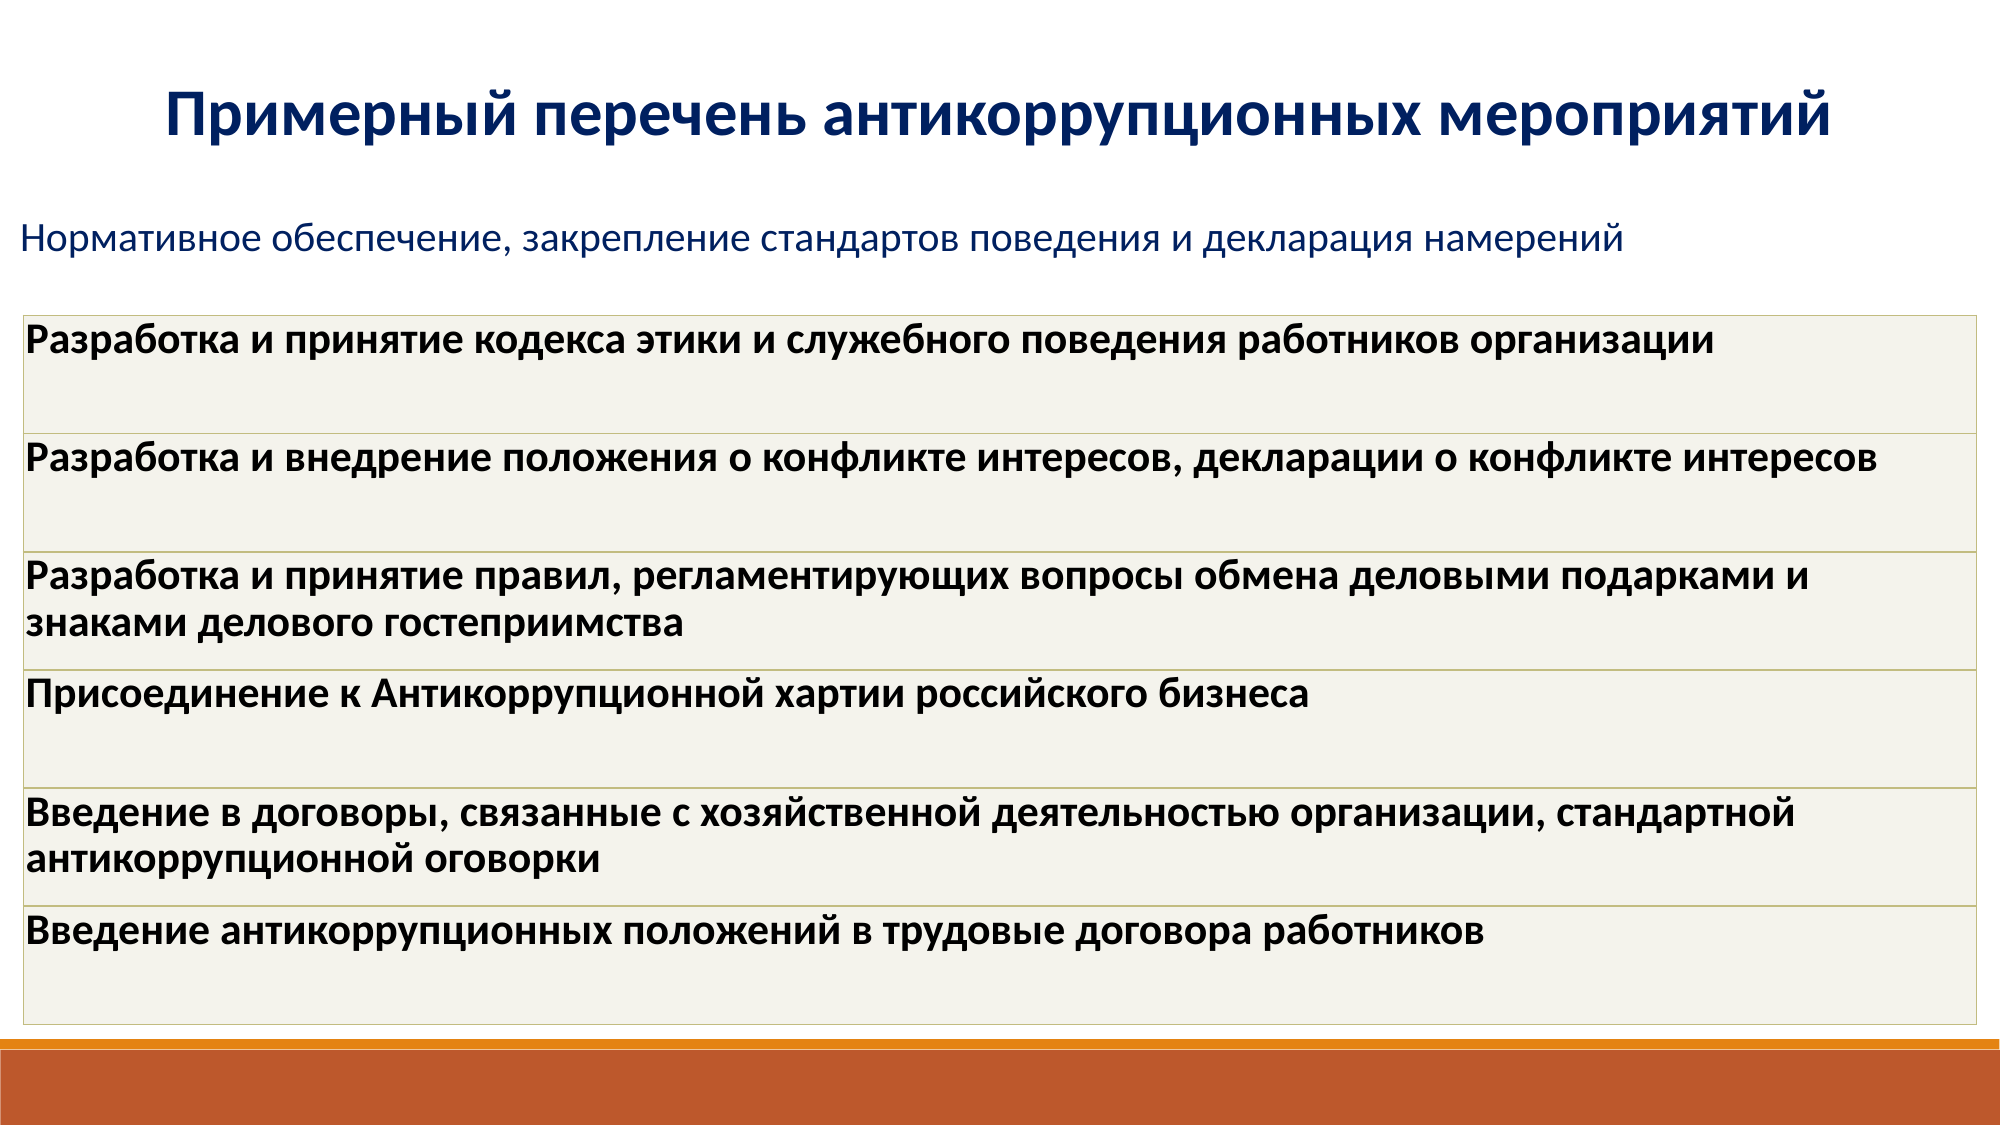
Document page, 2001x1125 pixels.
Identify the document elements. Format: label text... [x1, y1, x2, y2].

table_header Разработка и принятие кодекса этики и служебного поведения работников организации [24, 316, 1976, 433]
table_cell Введение антикоррупционных положений в трудовые договора работников [24, 907, 1976, 1024]
text_box Нормативное обеспечение, закрепление стандартов поведения и декларация намерений [0, 200, 1815, 271]
table_cell Введение в договоры, связанные с хозяйственной деятельностью организации, стандартной антикоррупционной оговорки [24, 789, 1976, 905]
table_cell Присоединение к Антикоррупционной хартии российского бизнеса [24, 671, 1976, 787]
text_box Примерный перечень антикоррупционных мероприятий [70, 58, 1930, 159]
table_cell Разработка и внедрение положения о конфликте интересов, декларации о конфликте интересов [24, 434, 1976, 551]
table_cell Разработка и принятие правил, регламентирующих вопросы обмена деловыми подарками и знаками делового гостеприимства [24, 553, 1976, 669]
